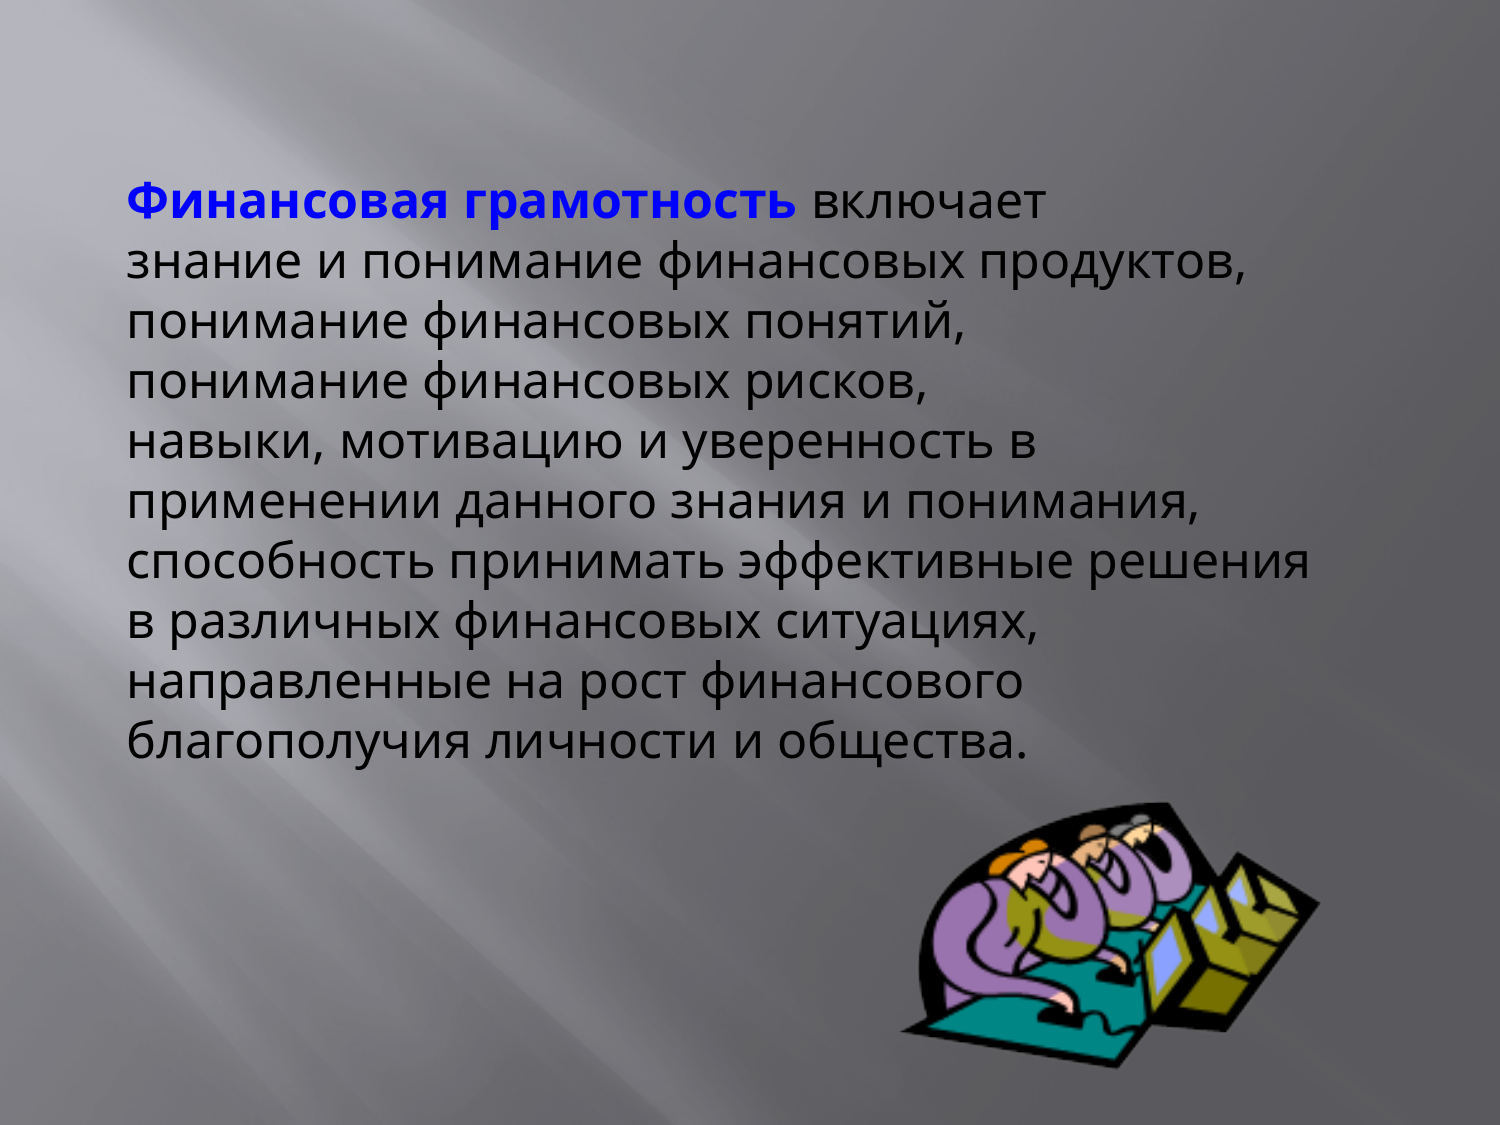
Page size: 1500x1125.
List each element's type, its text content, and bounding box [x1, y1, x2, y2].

text_box Финансовая грамотность включает знание и понимание финансовых продуктов, понимание финансовых понятий, понимание финансовых рисков, навыки, мотивацию и уверенность в применении данного знания и понимания, способность принимать эффективные решения в различных финансовых ситуациях, направленные на рост финансового благополучия личности и общества. [112, 160, 1329, 836]
picture [894, 797, 1330, 1079]
